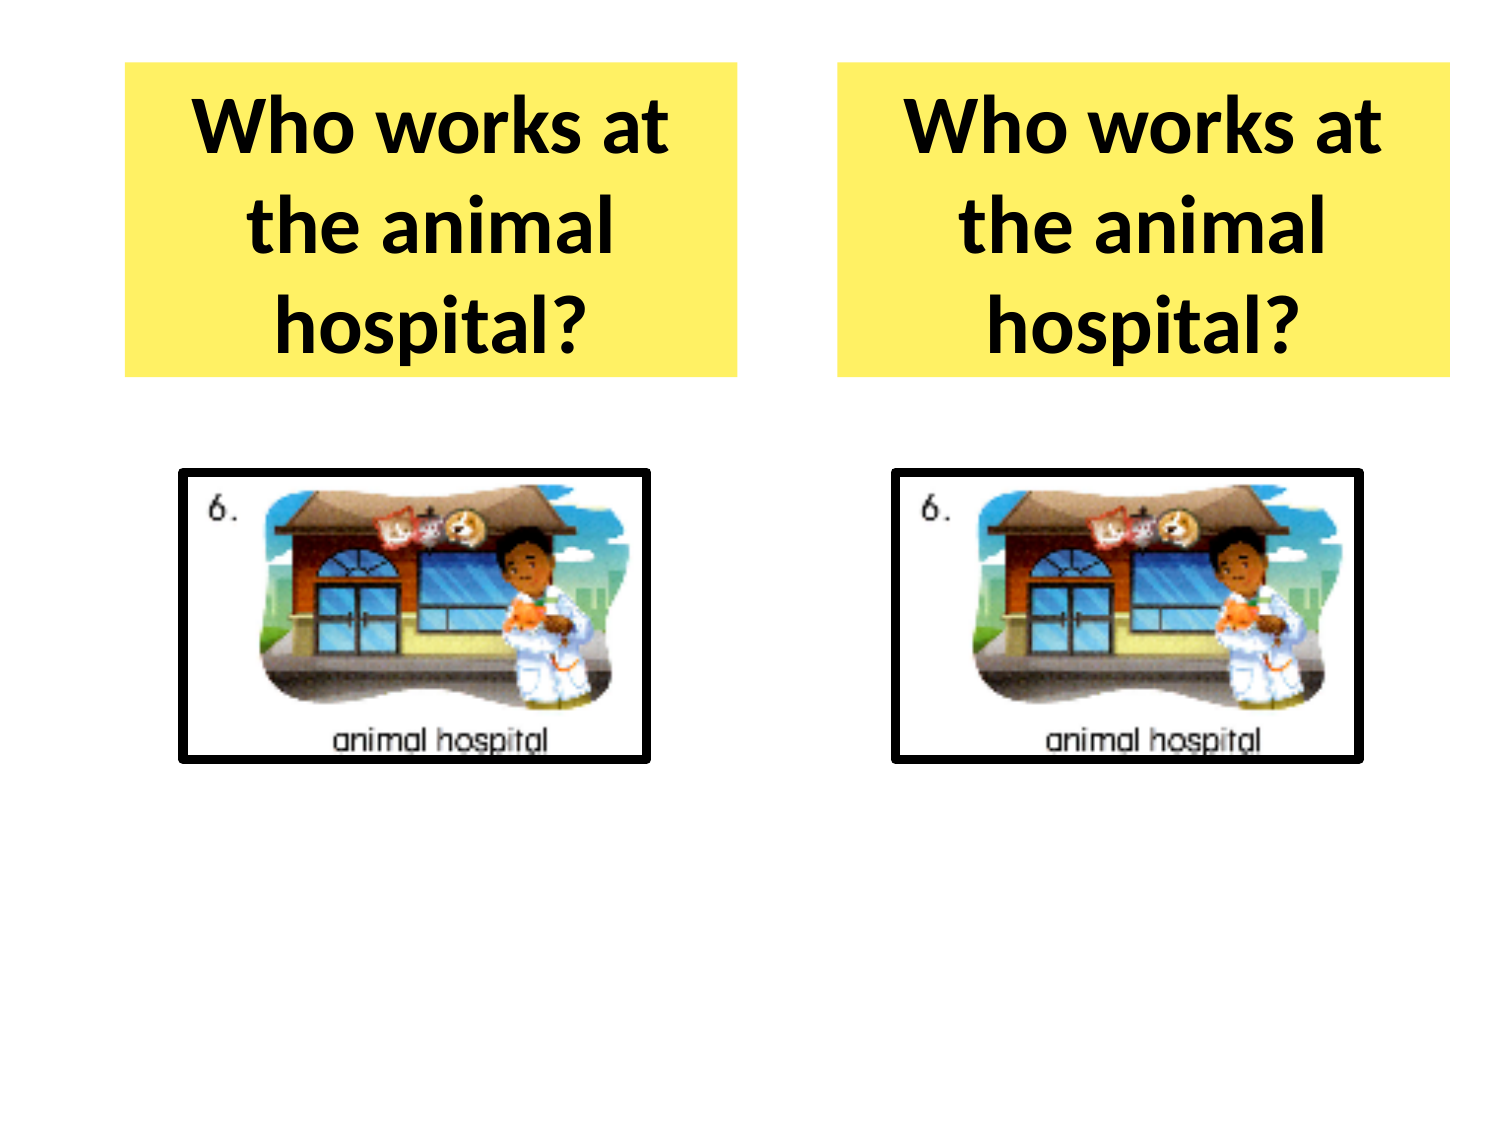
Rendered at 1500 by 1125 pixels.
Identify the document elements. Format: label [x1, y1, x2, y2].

text_box [837, 62, 1451, 755]
text_box [124, 62, 738, 755]
